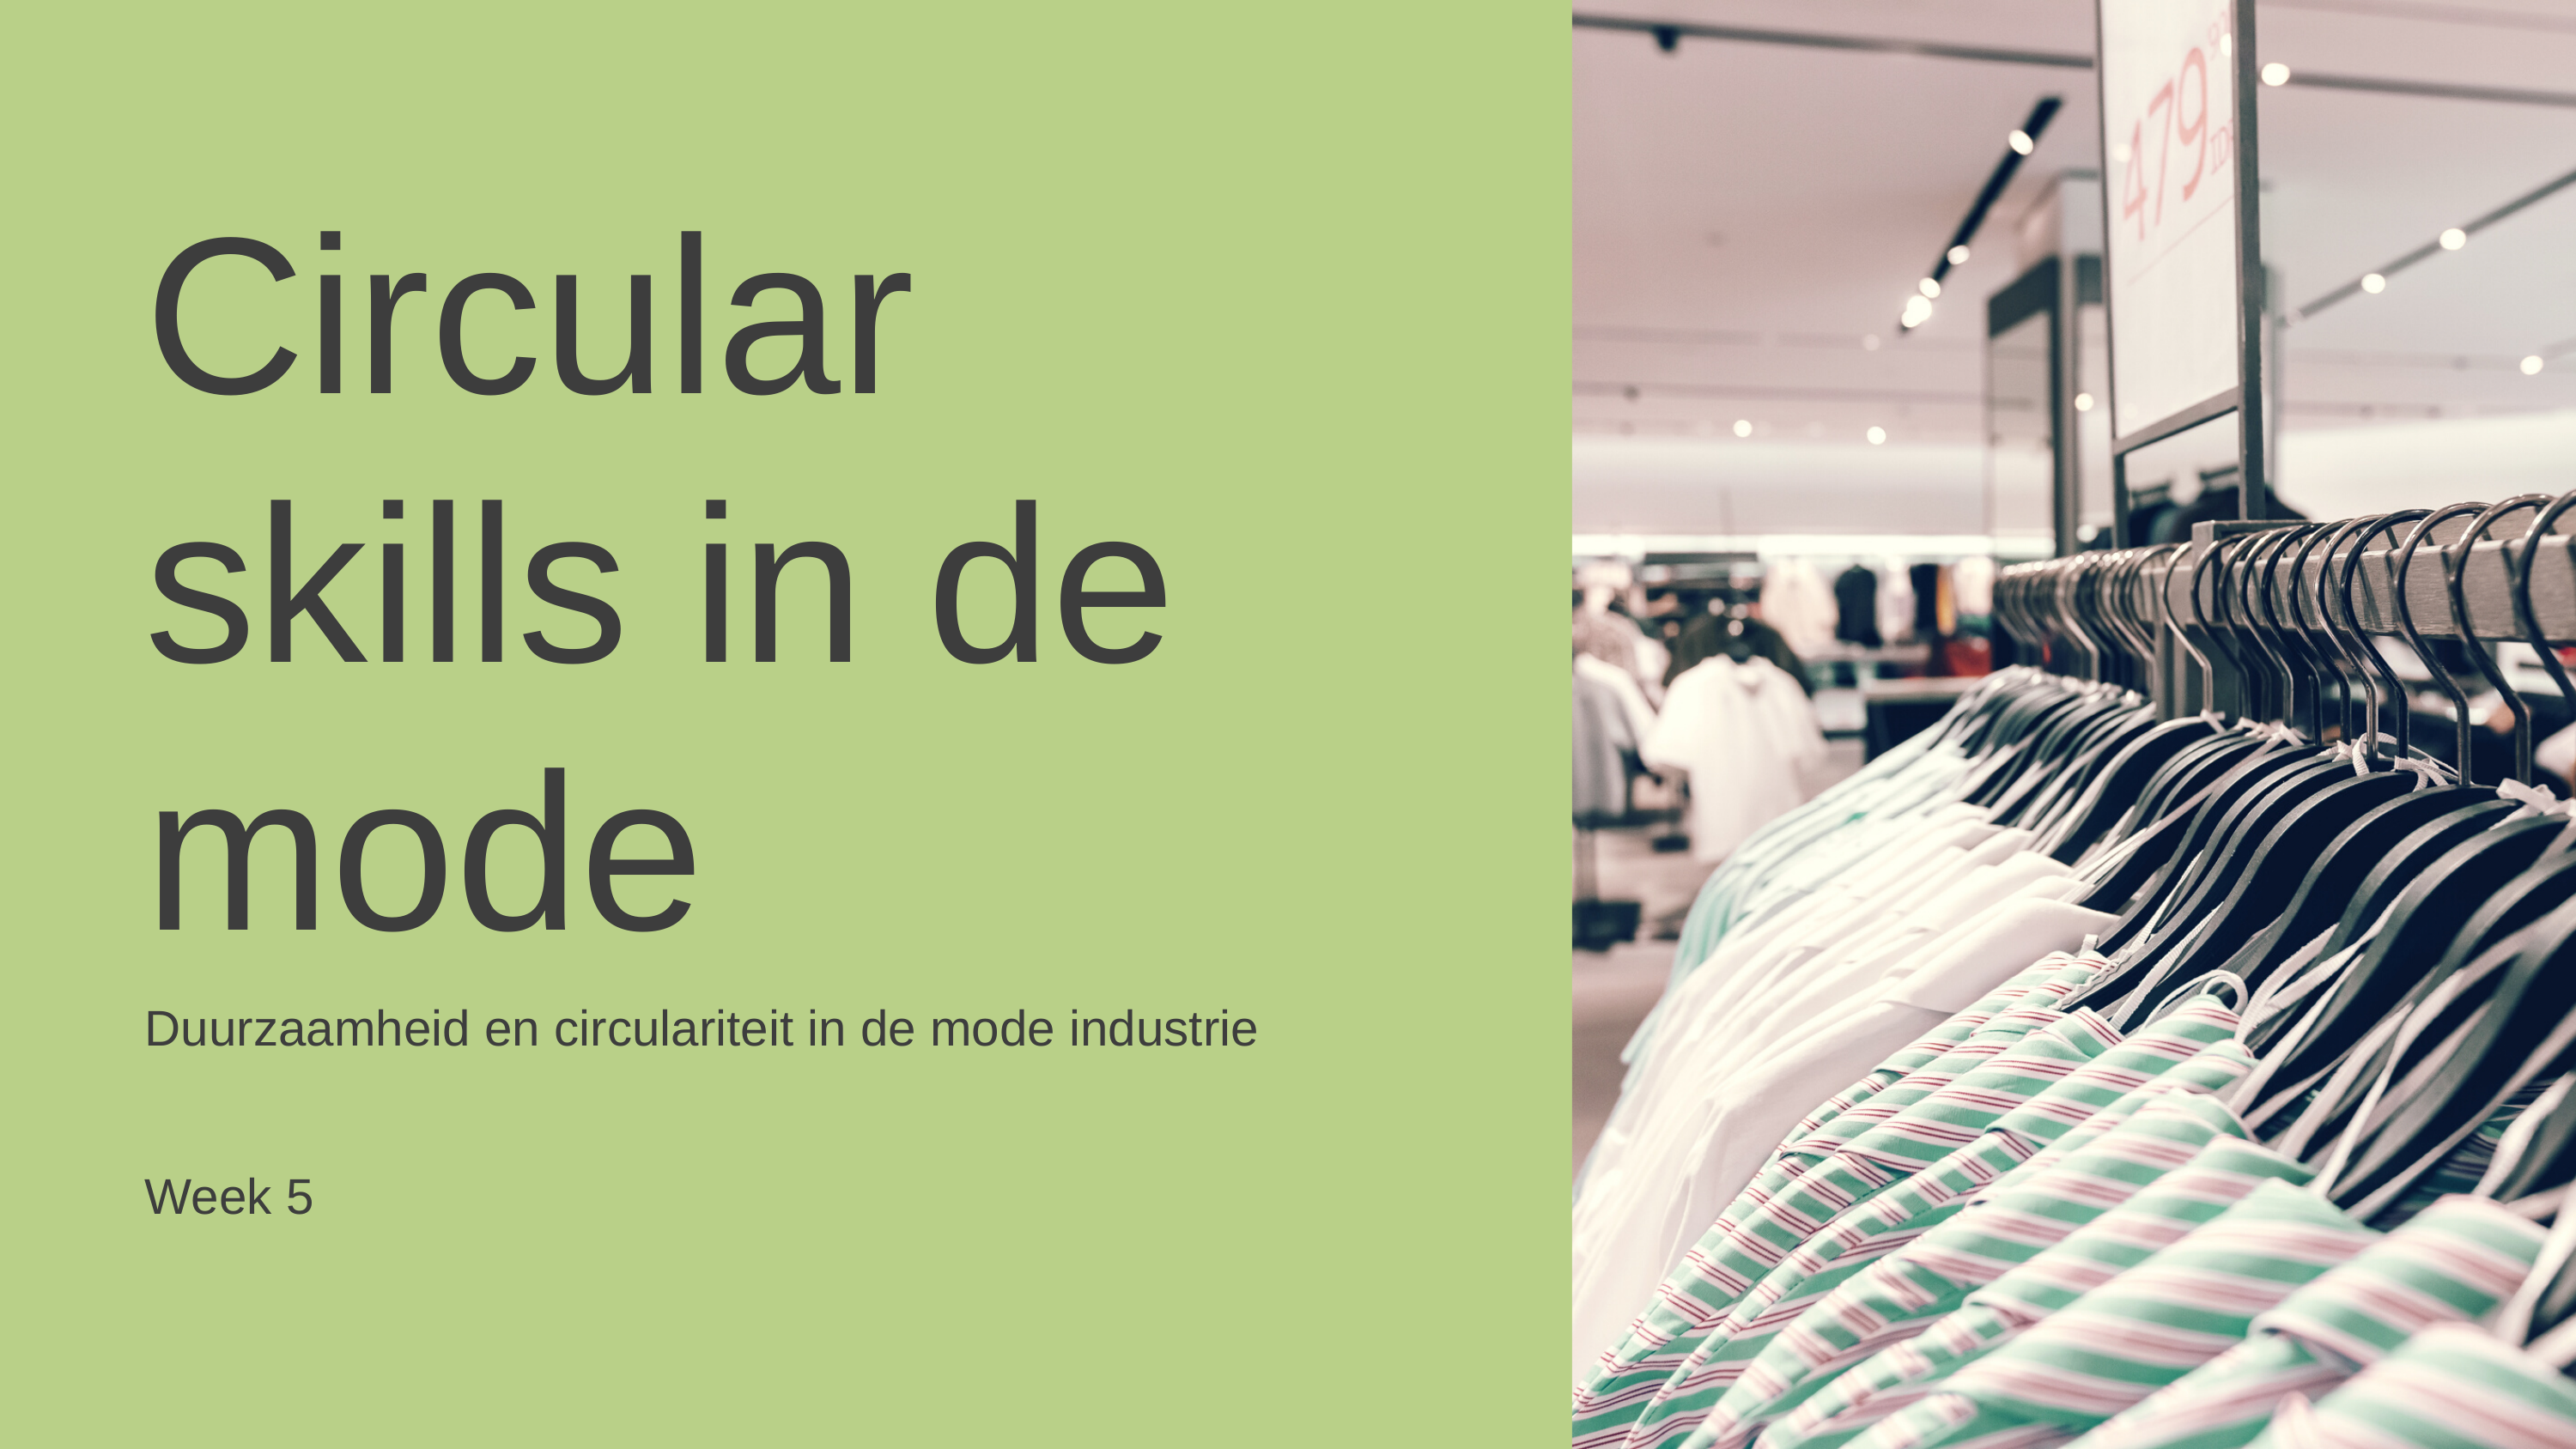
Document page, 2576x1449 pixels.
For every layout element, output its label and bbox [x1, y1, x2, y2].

text_box [144, 169, 1428, 1203]
picture [1571, 0, 2576, 1449]
